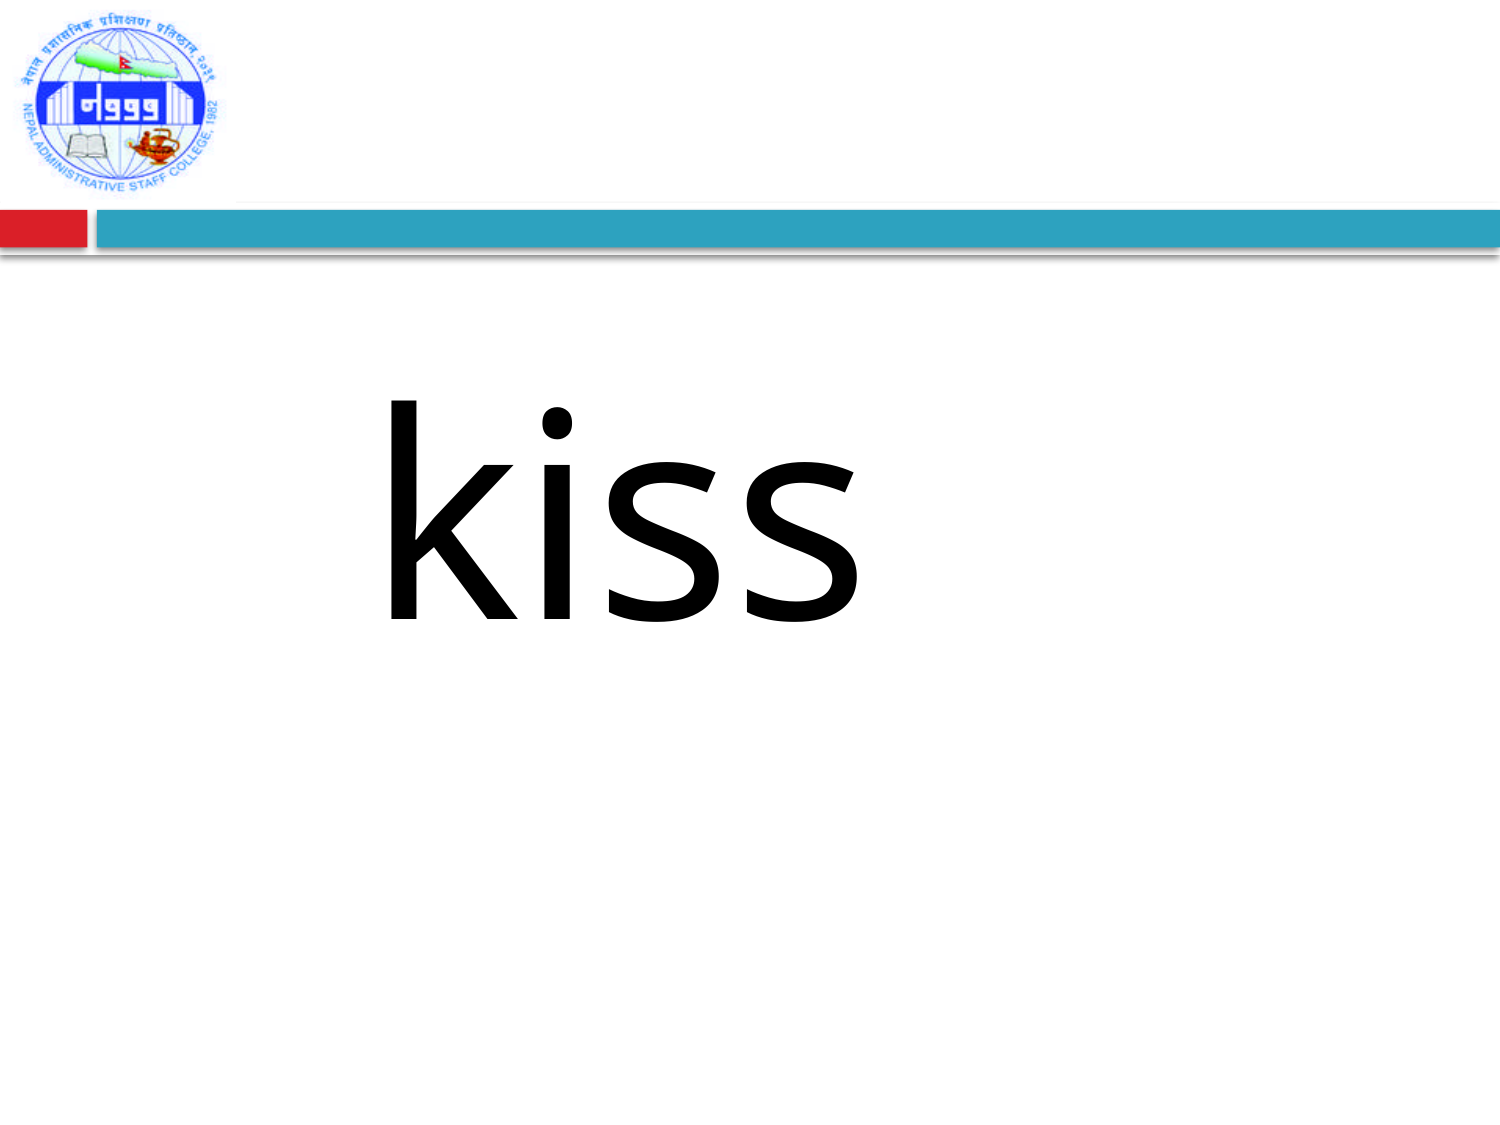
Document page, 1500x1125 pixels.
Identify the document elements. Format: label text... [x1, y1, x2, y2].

picture [1, 0, 236, 208]
text_box kiss [174, 324, 1063, 685]
